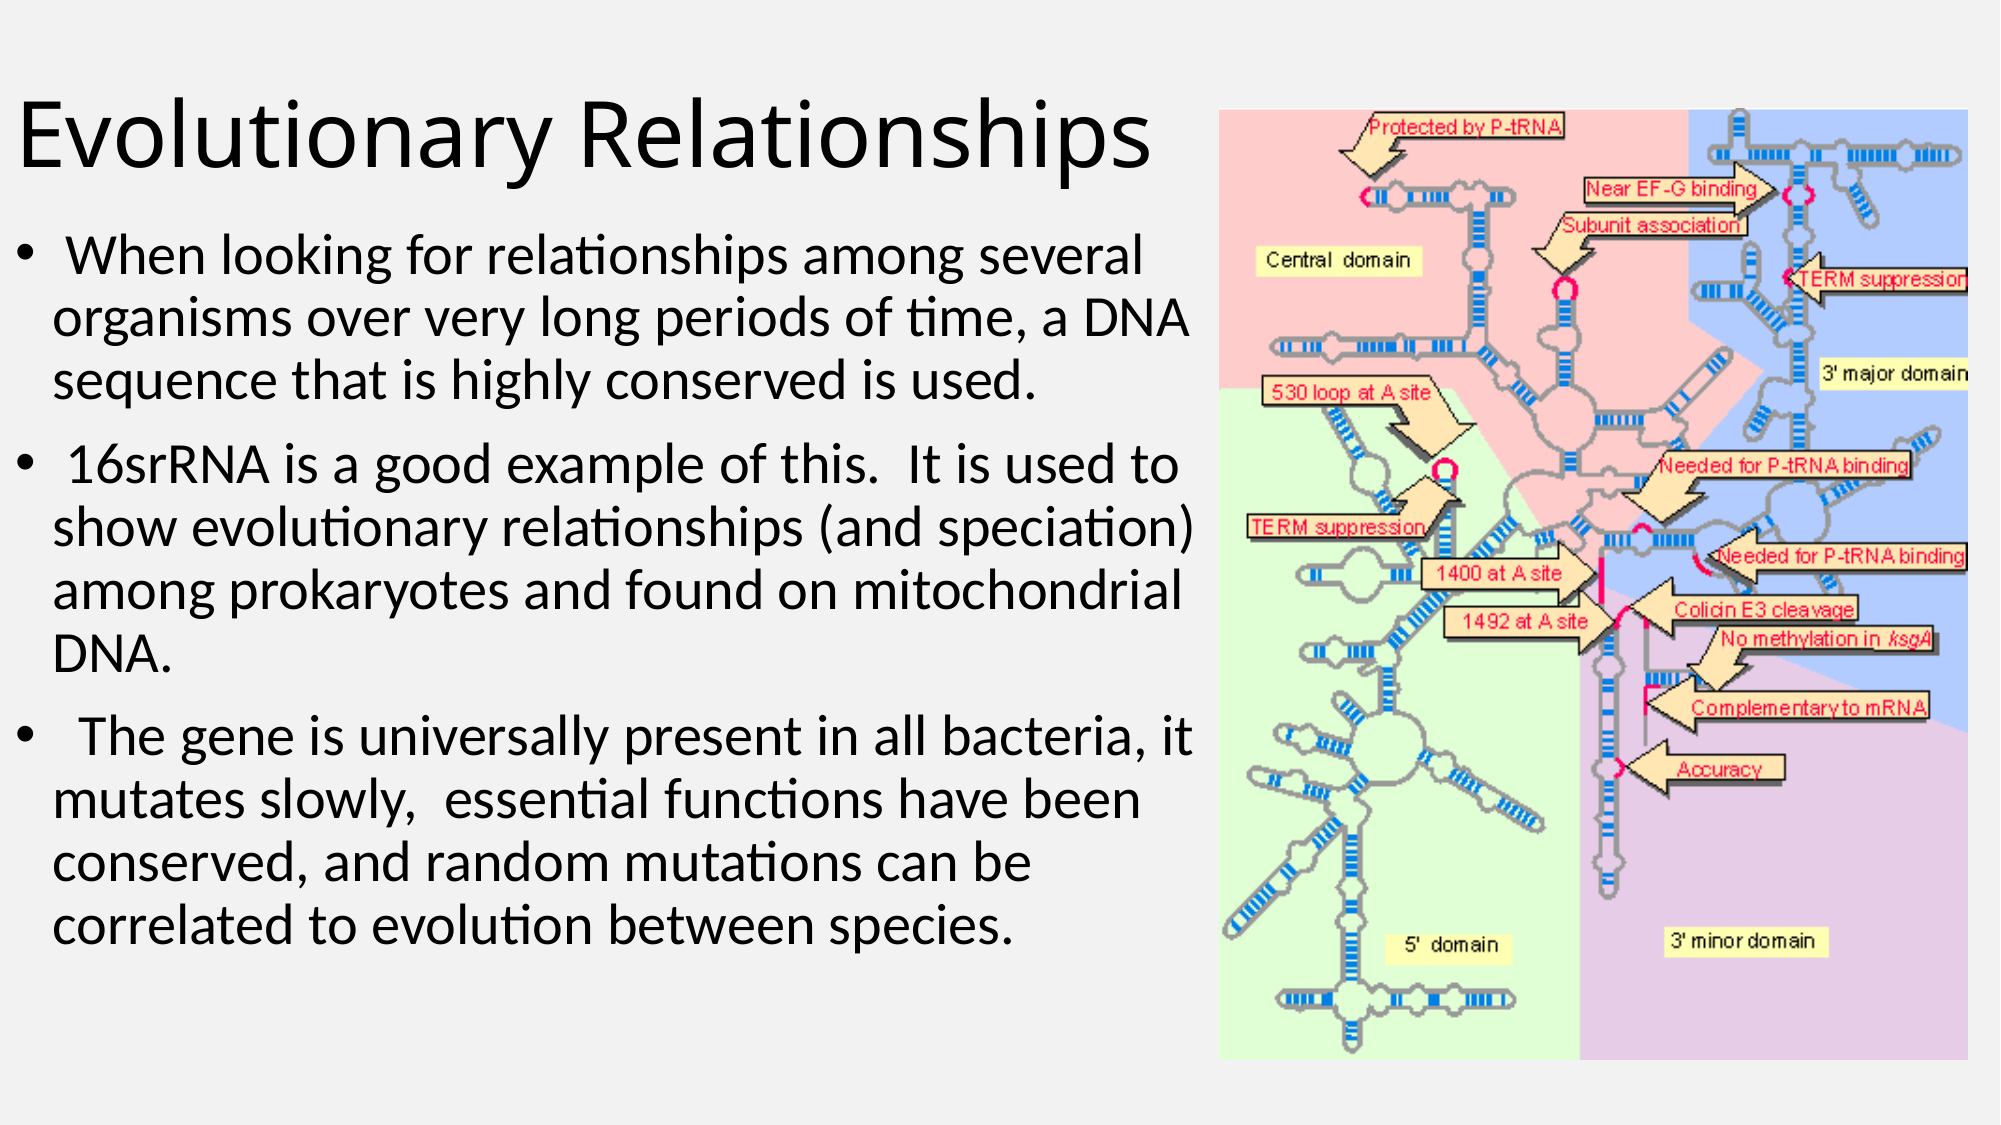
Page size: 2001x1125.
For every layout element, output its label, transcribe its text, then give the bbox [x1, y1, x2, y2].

list When looking for relationships among several organisms over very long periods of time, a DNA sequence that is highly conserved is used. 16srRNA is a good example of this. It is used to show evolutionary relationships (and speciation) among prokaryotes and found on mitochondrial DNA. The gene is universally present in all bacteria, it mutates slowly, essential functions have been conserved, and random mutations can be correlated to evolution between species. [0, 216, 1257, 1125]
title Evolutionary Relationships [0, 59, 1863, 216]
picture [1219, 108, 1968, 1060]
